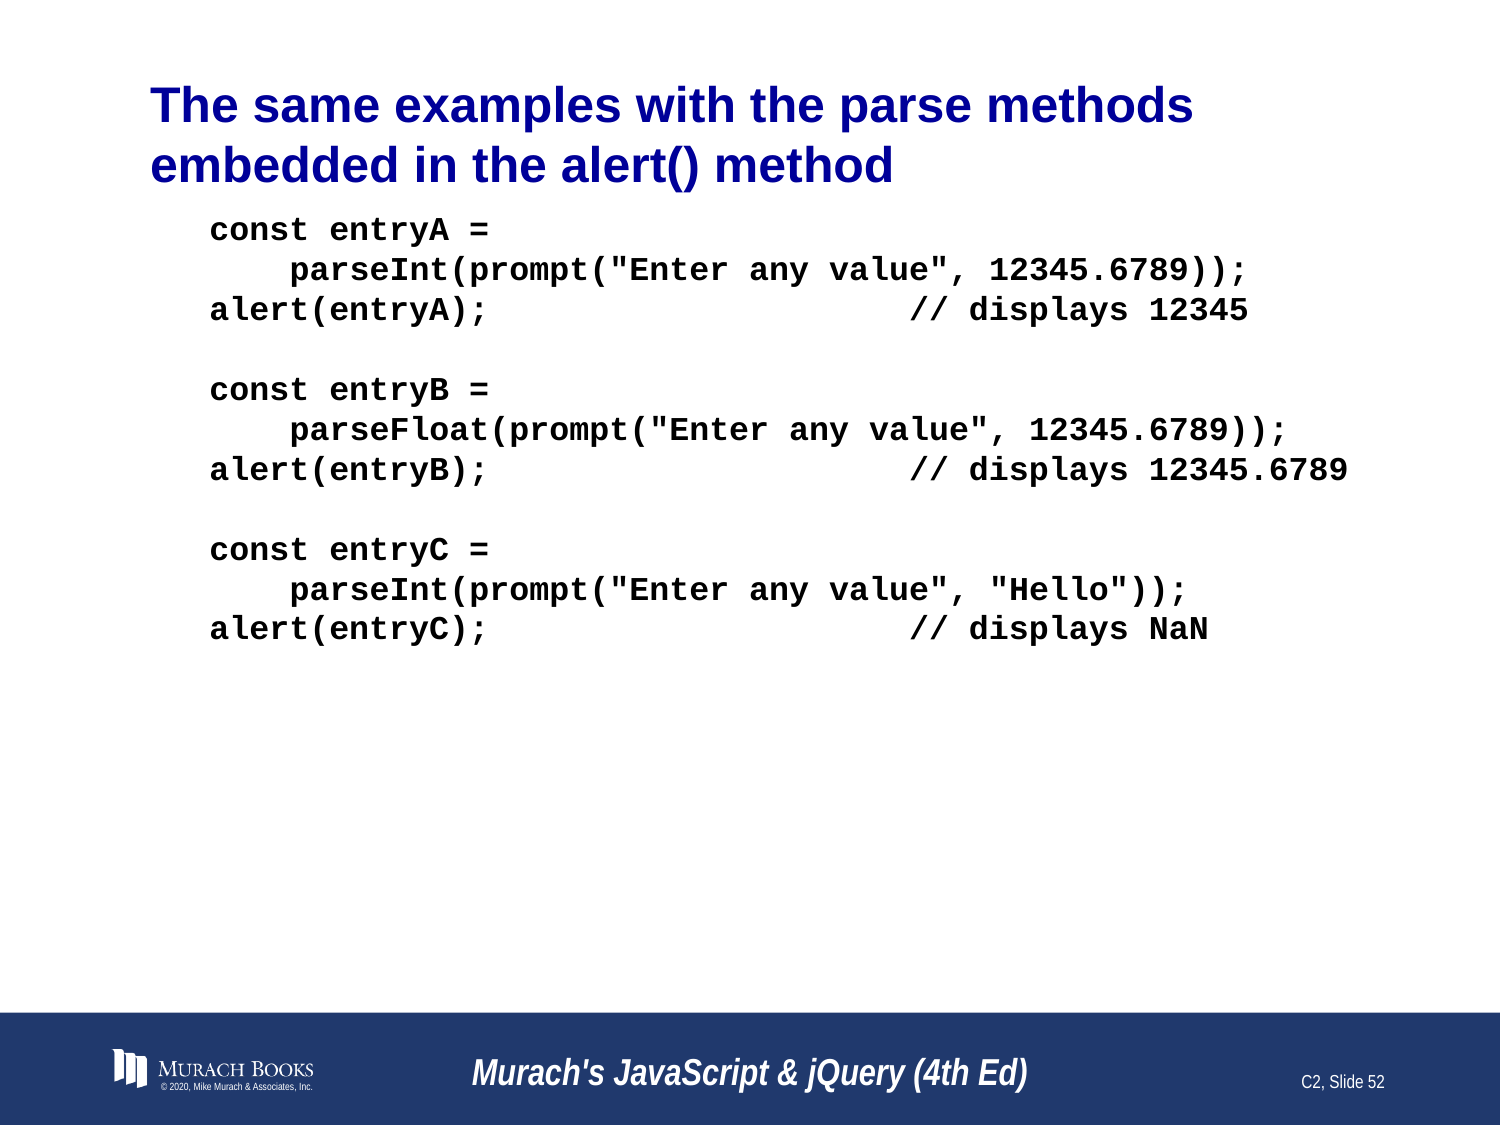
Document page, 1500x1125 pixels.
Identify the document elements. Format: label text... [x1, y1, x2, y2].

slide_number C2, Slide 52 [1087, 1025, 1400, 1100]
title The same examples with the parse methods embedded in the alert() method [150, 72, 1350, 194]
list const entryA = parseInt(prompt("Enter any value", 12345.6789)); alert(entryA); // displays 12345 const entryB = parseFloat(prompt("Enter any value", 12345.6789)); alert(entryB); // displays 12345.6789 const entryC = parseInt(prompt("Enter any value", "Hello")); alert(entryC); // displays NaN [137, 200, 1375, 1000]
slide_number Murach's JavaScript & jQuery (4th Ed) [463, 1025, 1050, 1100]
footer © 2020, Mike Murach & Associates, Inc. [12, 1025, 463, 1100]
